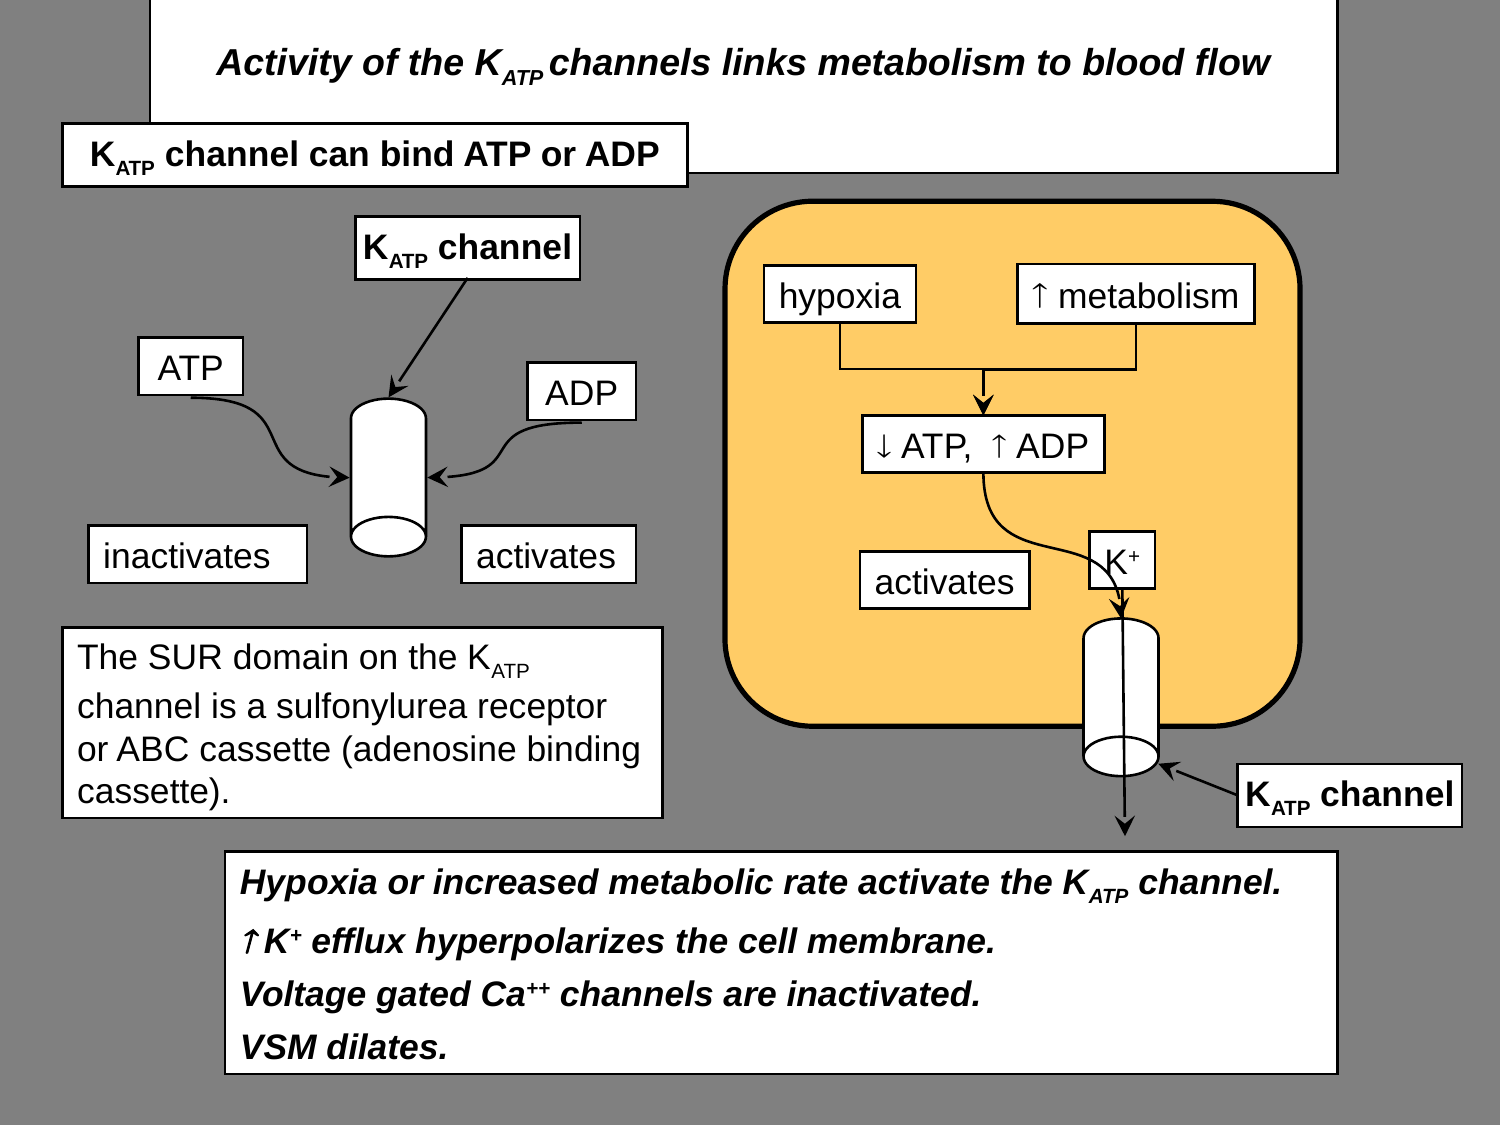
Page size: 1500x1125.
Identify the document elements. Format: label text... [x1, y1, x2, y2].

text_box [62, 124, 688, 817]
title Activity of the KATP channels links metabolism to blood flow [149, 0, 1339, 174]
text_box Hypoxia or increased metabolic rate activate the KATP channel.  K+ efflux hyperpolarizes the cell membrane. Voltage gated Ca++ channels are inactivated. VSM dilates. [224, 851, 1338, 1074]
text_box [724, 201, 1467, 837]
